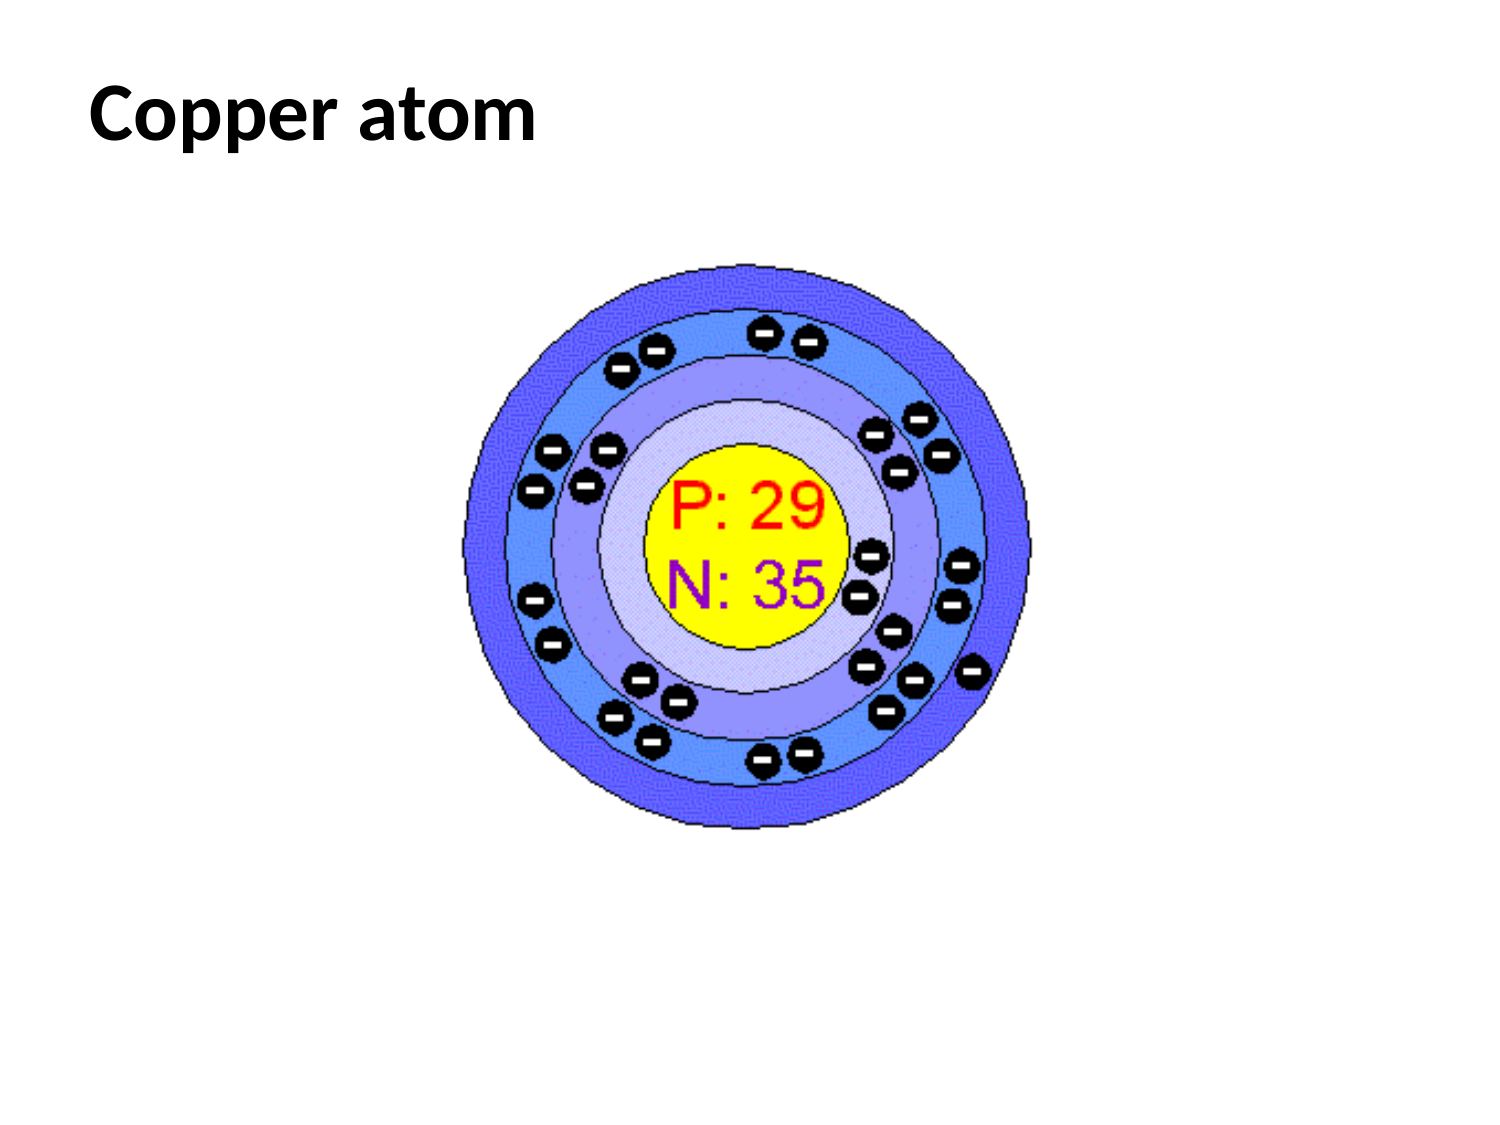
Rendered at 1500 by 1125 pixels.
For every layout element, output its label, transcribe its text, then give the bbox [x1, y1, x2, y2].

picture [445, 249, 1051, 851]
text_box Copper atom [75, 50, 850, 165]
